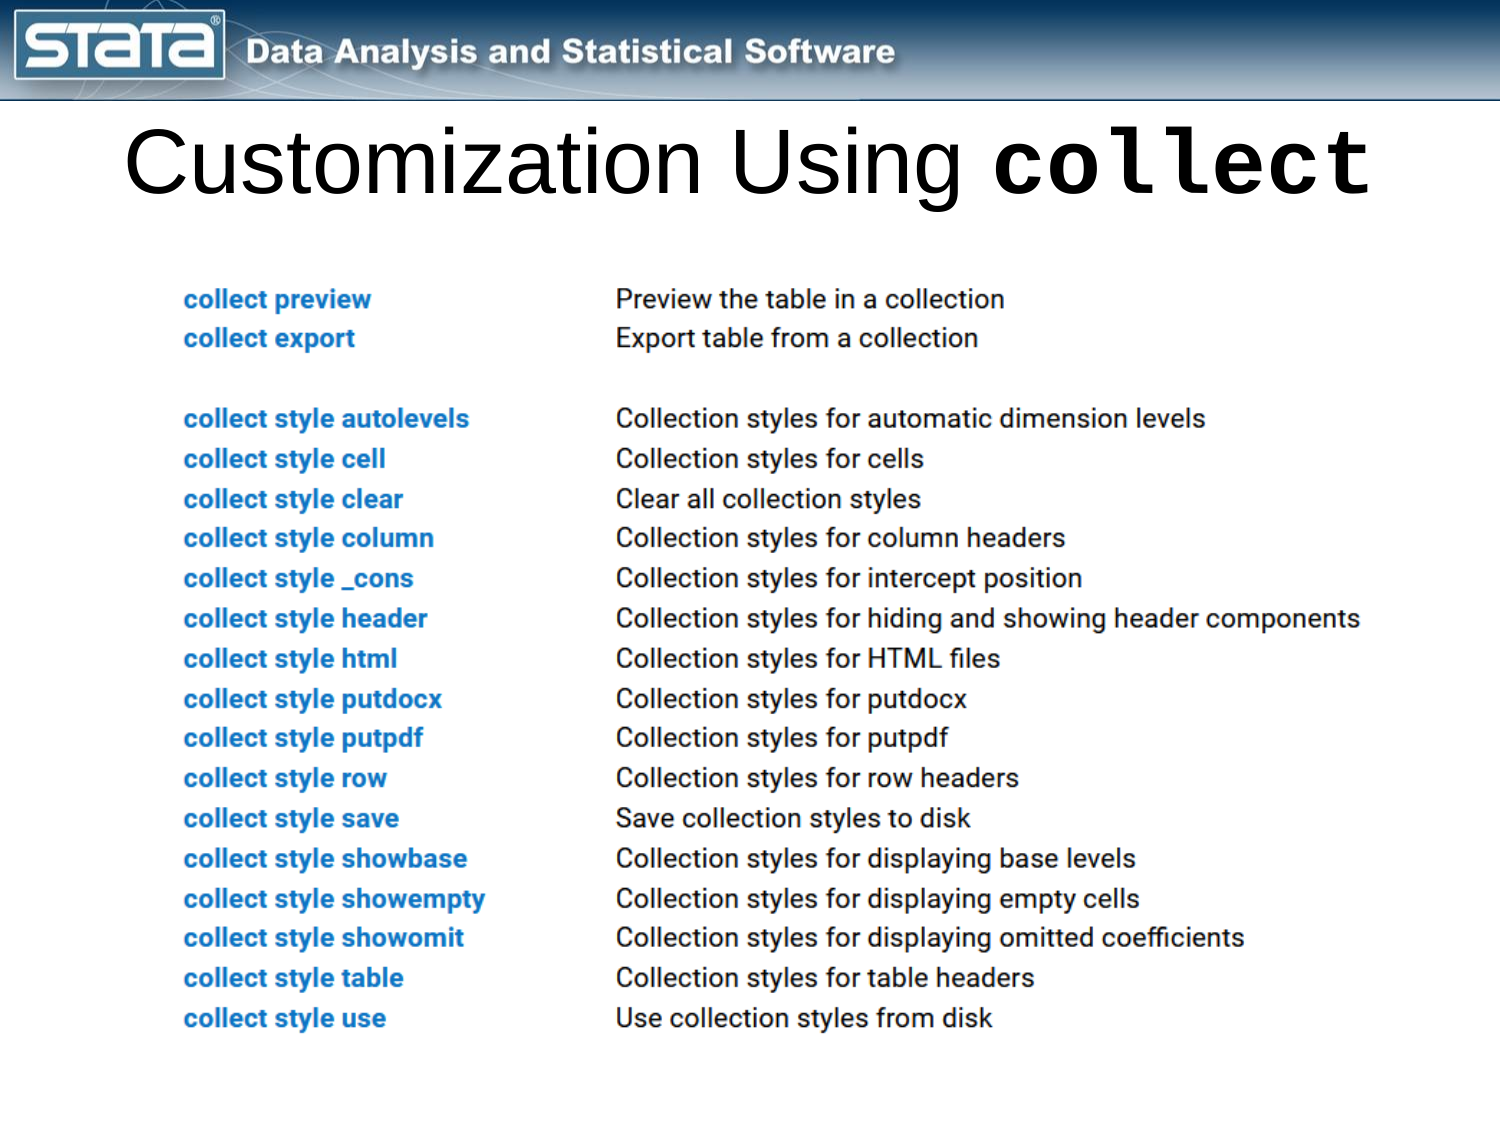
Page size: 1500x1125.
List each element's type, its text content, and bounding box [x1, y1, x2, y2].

title Customization Using collect [0, 108, 1500, 213]
picture [149, 247, 1396, 1036]
picture [0, 0, 1500, 102]
